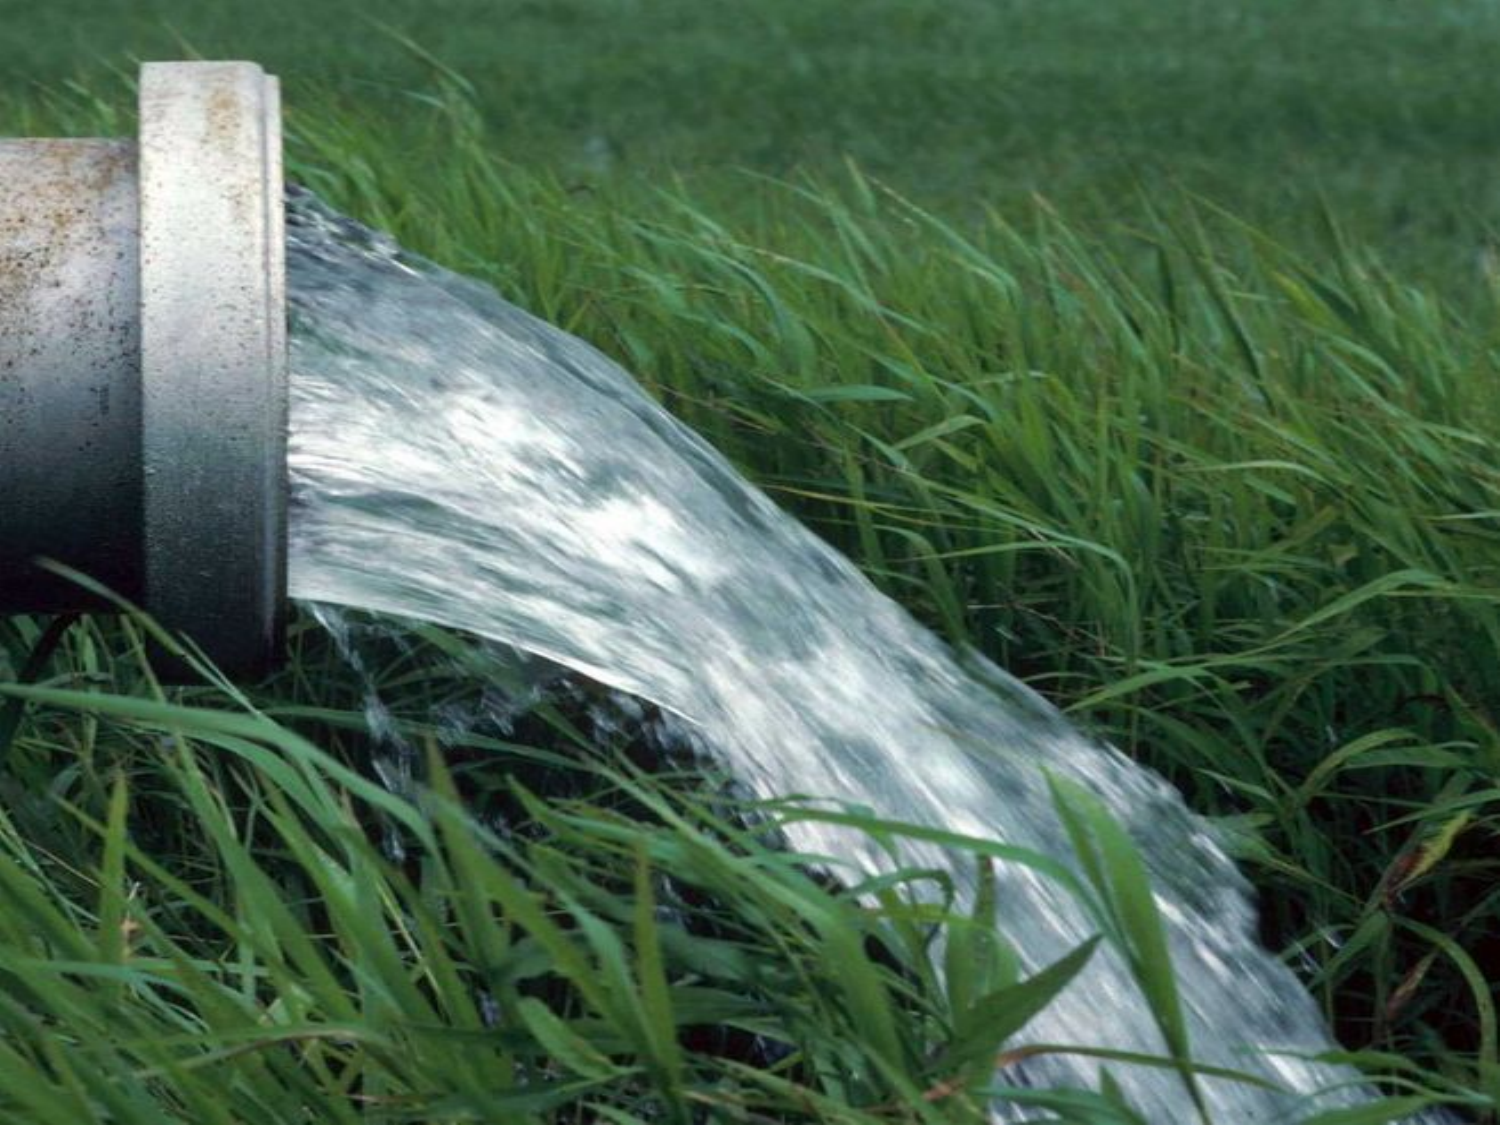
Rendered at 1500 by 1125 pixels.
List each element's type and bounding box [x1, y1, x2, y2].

list [0, 0, 1500, 1125]
